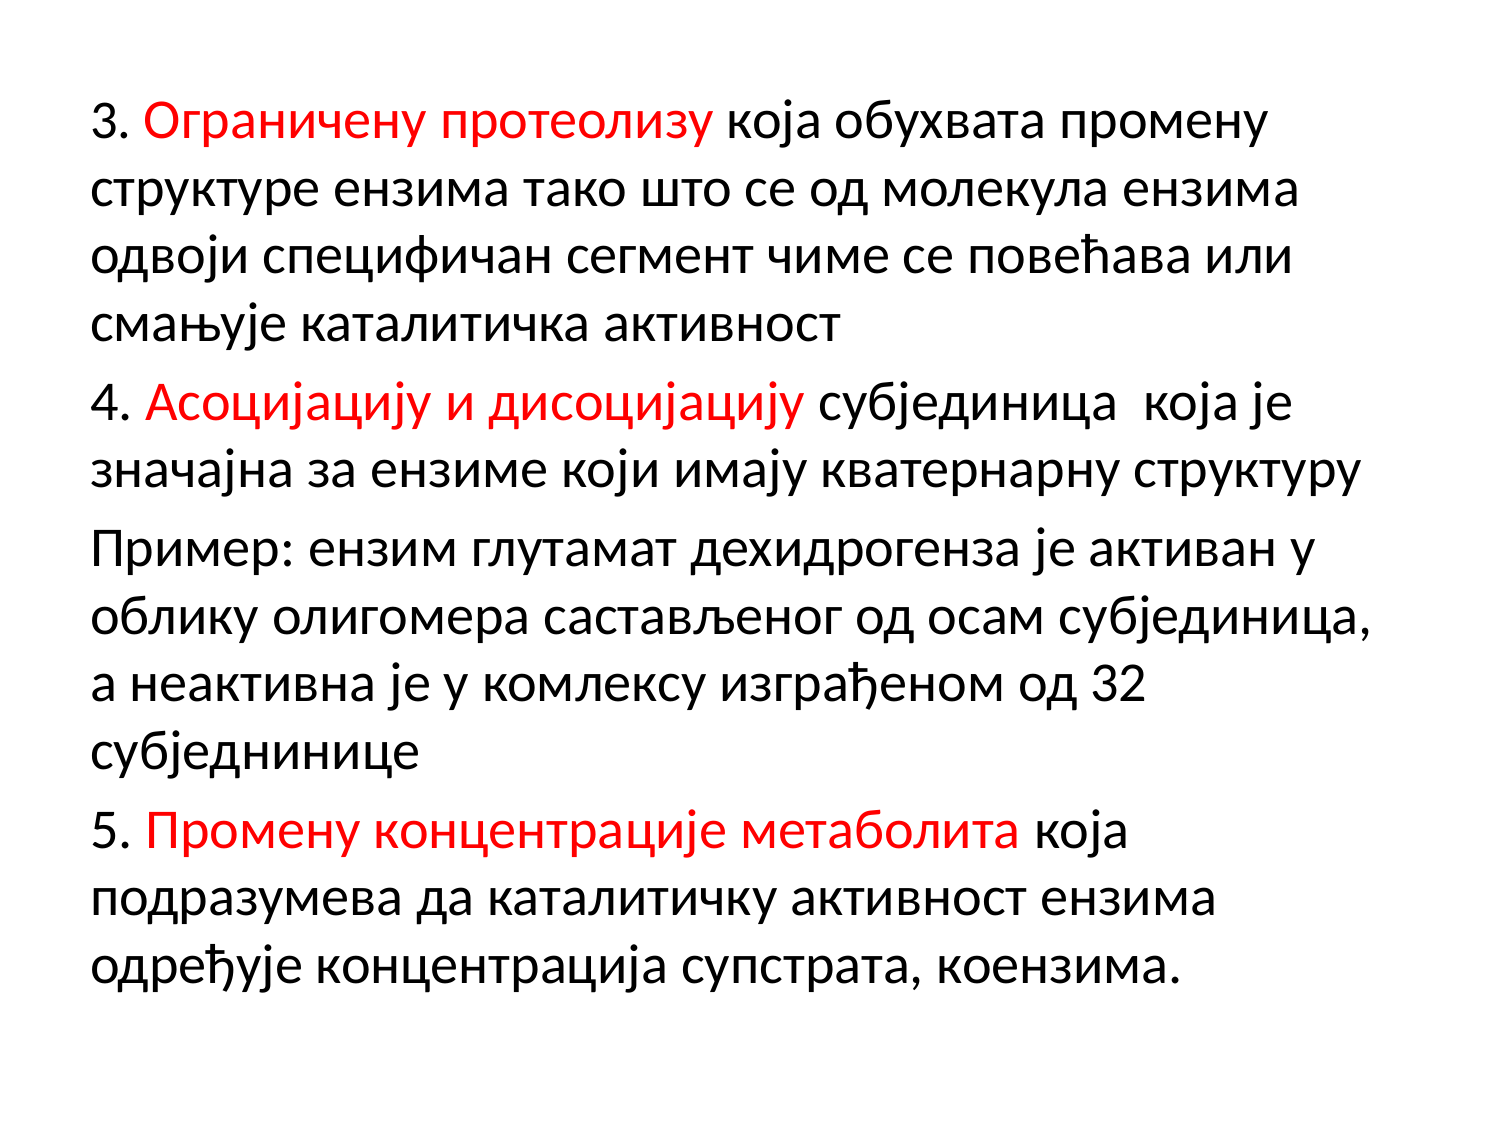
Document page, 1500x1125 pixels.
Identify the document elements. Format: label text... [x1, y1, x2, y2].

list 3. Ограничену протеолизу која обухвата промену структуре ензима тако што се од молекула ензима одвоји специфичан сегмент чиме се повећава или смањује каталитичка активност 4. Асоцијацију и дисоцијацију субјединица која је значајна за ензиме који имају кватернарну структуру Пример: ензим глутамат дехидрогенза је активан у облику олигомера састављеног од осам субјединица, а неактивна је у комлексу изграђеном од 32 субједнинице 5. Промену концентрације метаболита која подразумева да каталитичку активност ензима одређује концентрација супстрата, коензима. [75, 75, 1425, 1005]
